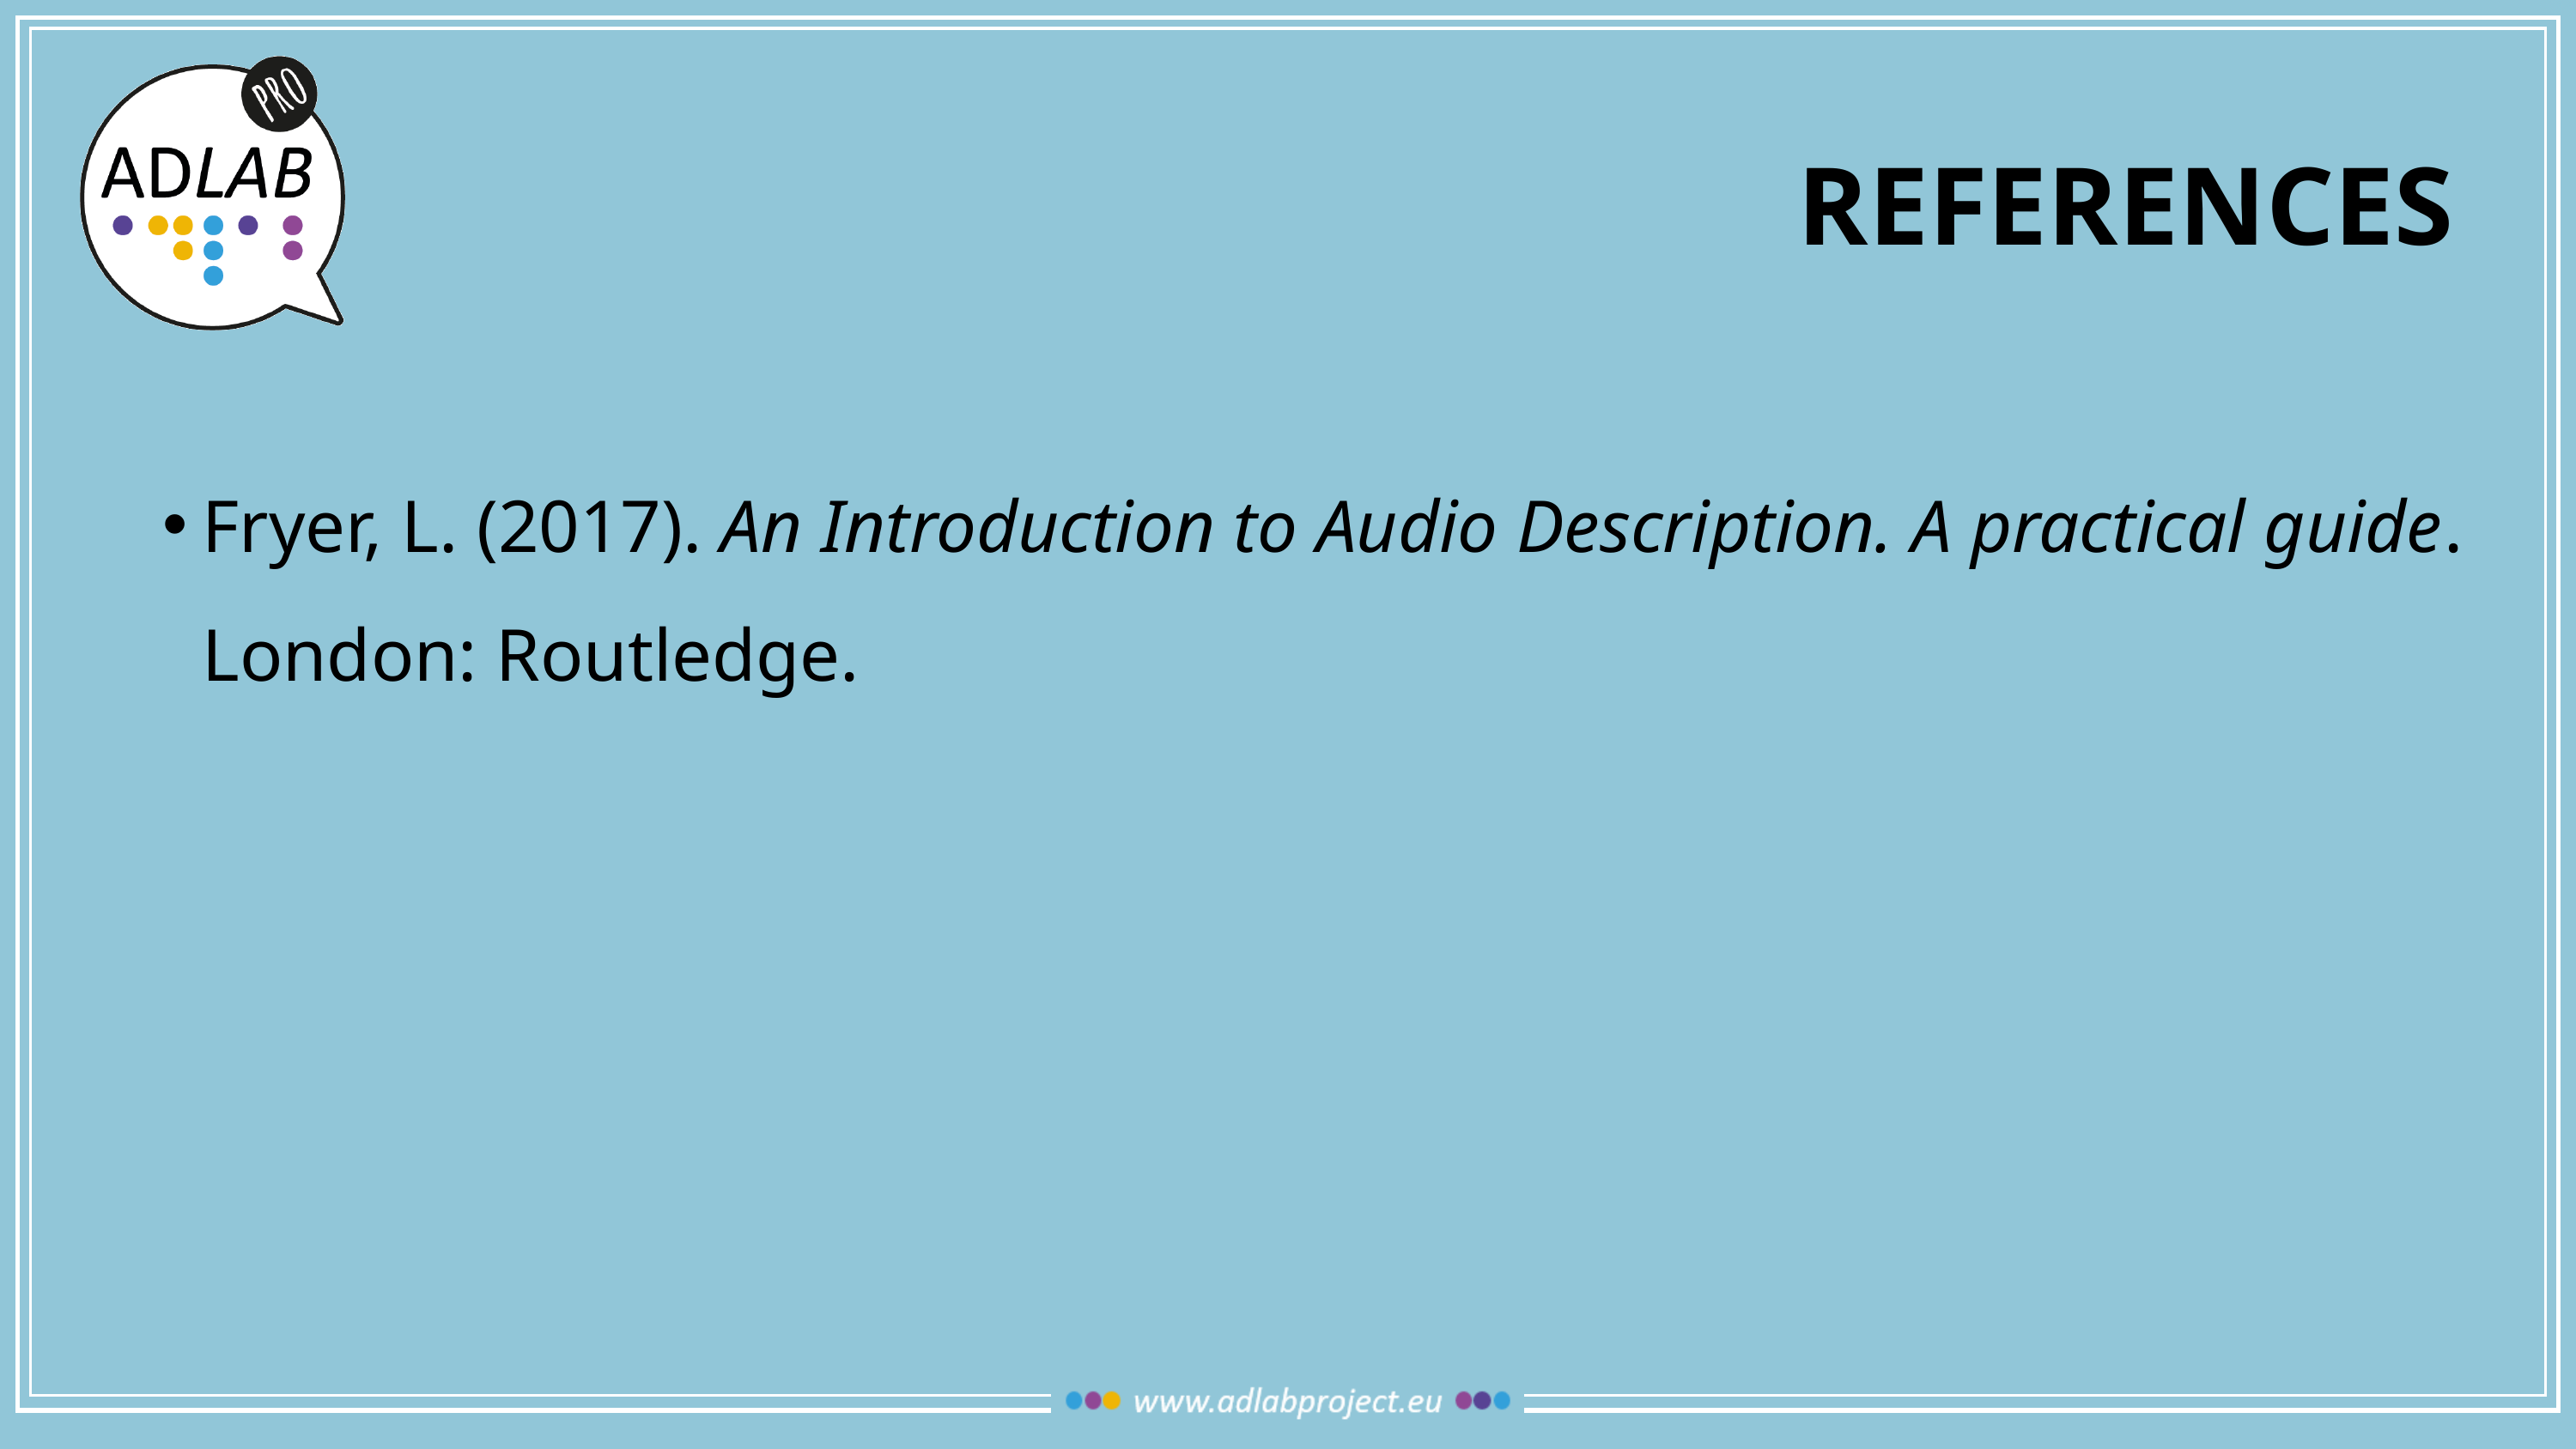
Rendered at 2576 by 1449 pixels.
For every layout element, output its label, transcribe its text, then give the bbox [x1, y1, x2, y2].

list Fryer, L. (2017). An Introduction to Audio Description. A practical guide. London: Routledge. [150, 431, 2499, 1087]
picture [1051, 1378, 1524, 1429]
title references [384, 70, 2467, 351]
picture [72, 49, 353, 330]
